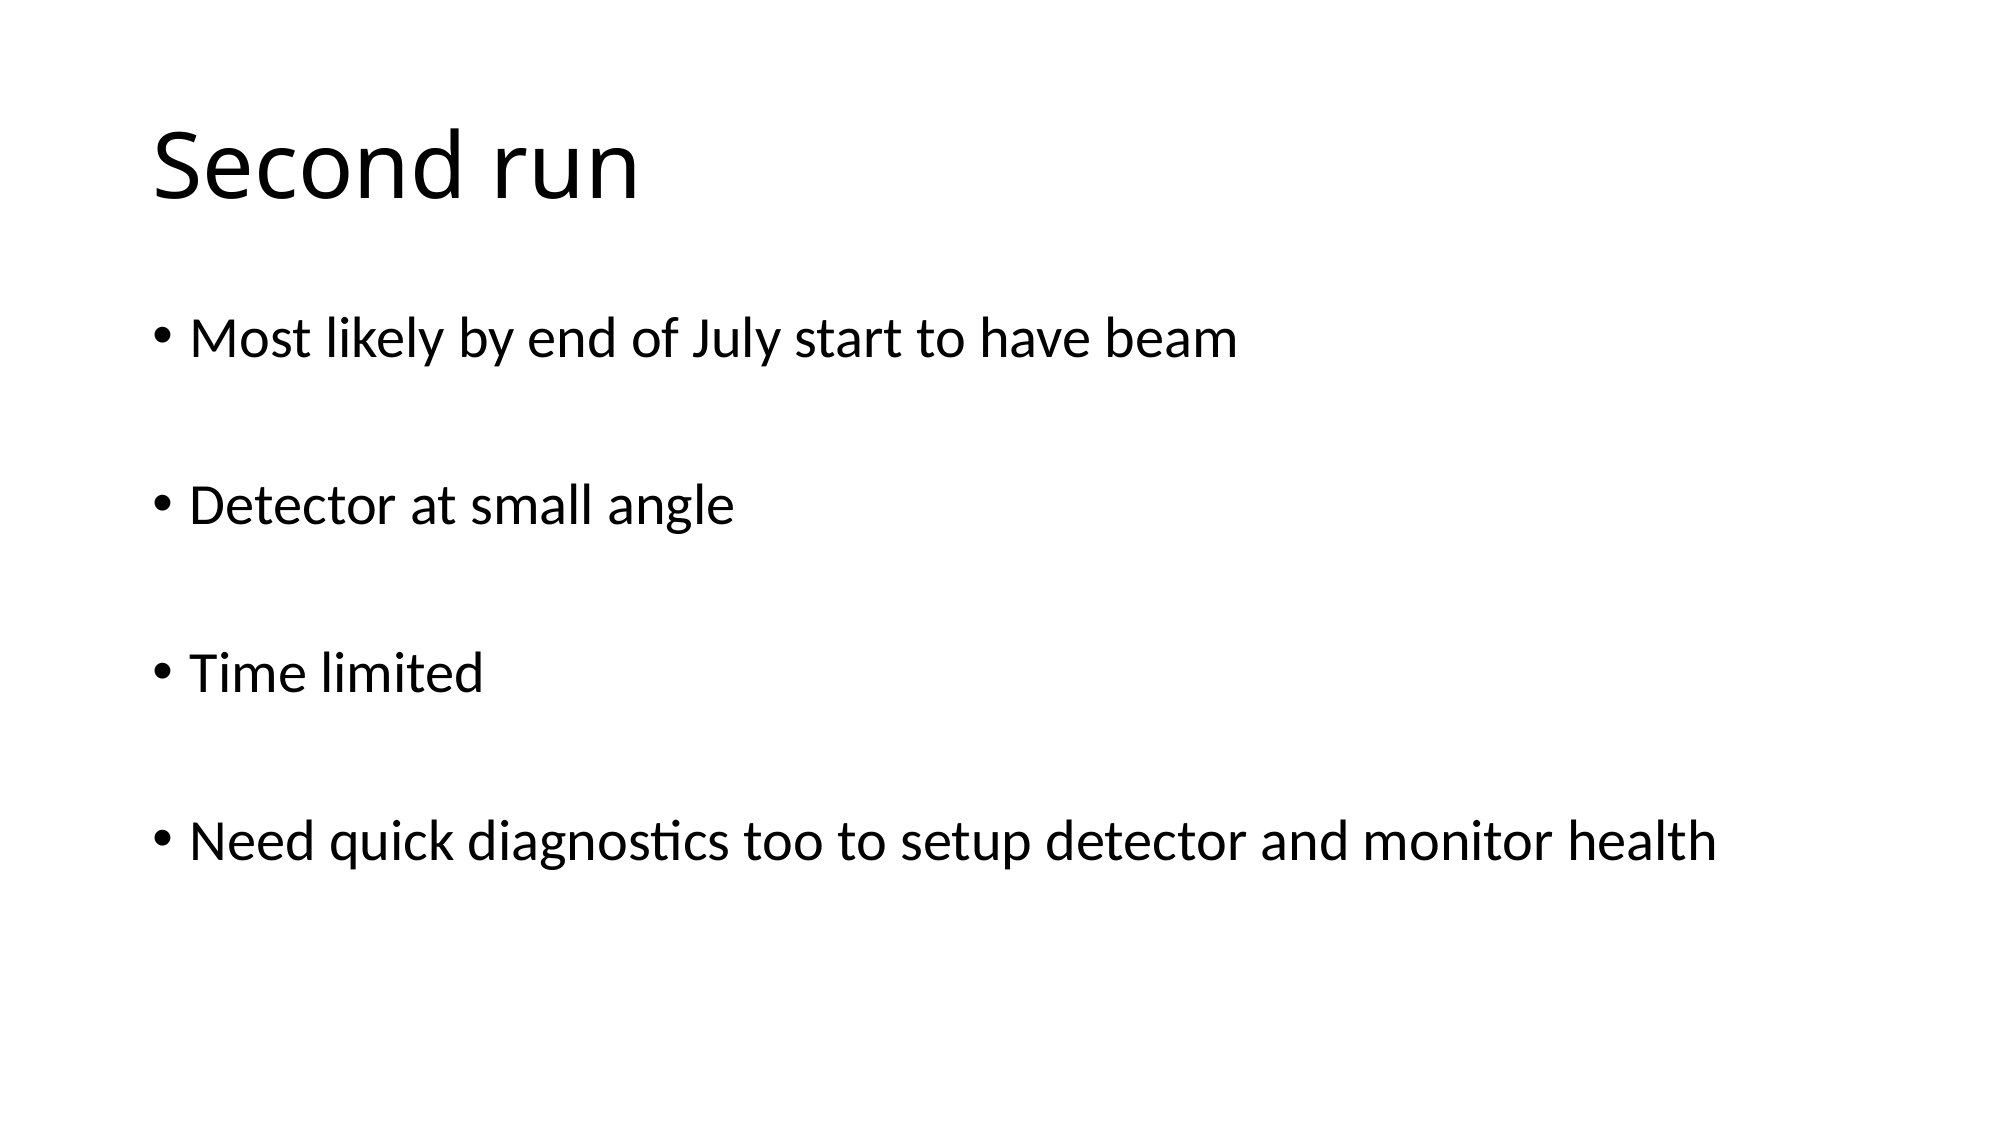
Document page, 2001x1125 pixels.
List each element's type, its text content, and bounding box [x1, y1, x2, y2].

list Most likely by end of July start to have beam Detector at small angle Time limited Need quick diagnostics too to setup detector and monitor health [137, 299, 1863, 1014]
title Second run [137, 59, 1863, 278]
